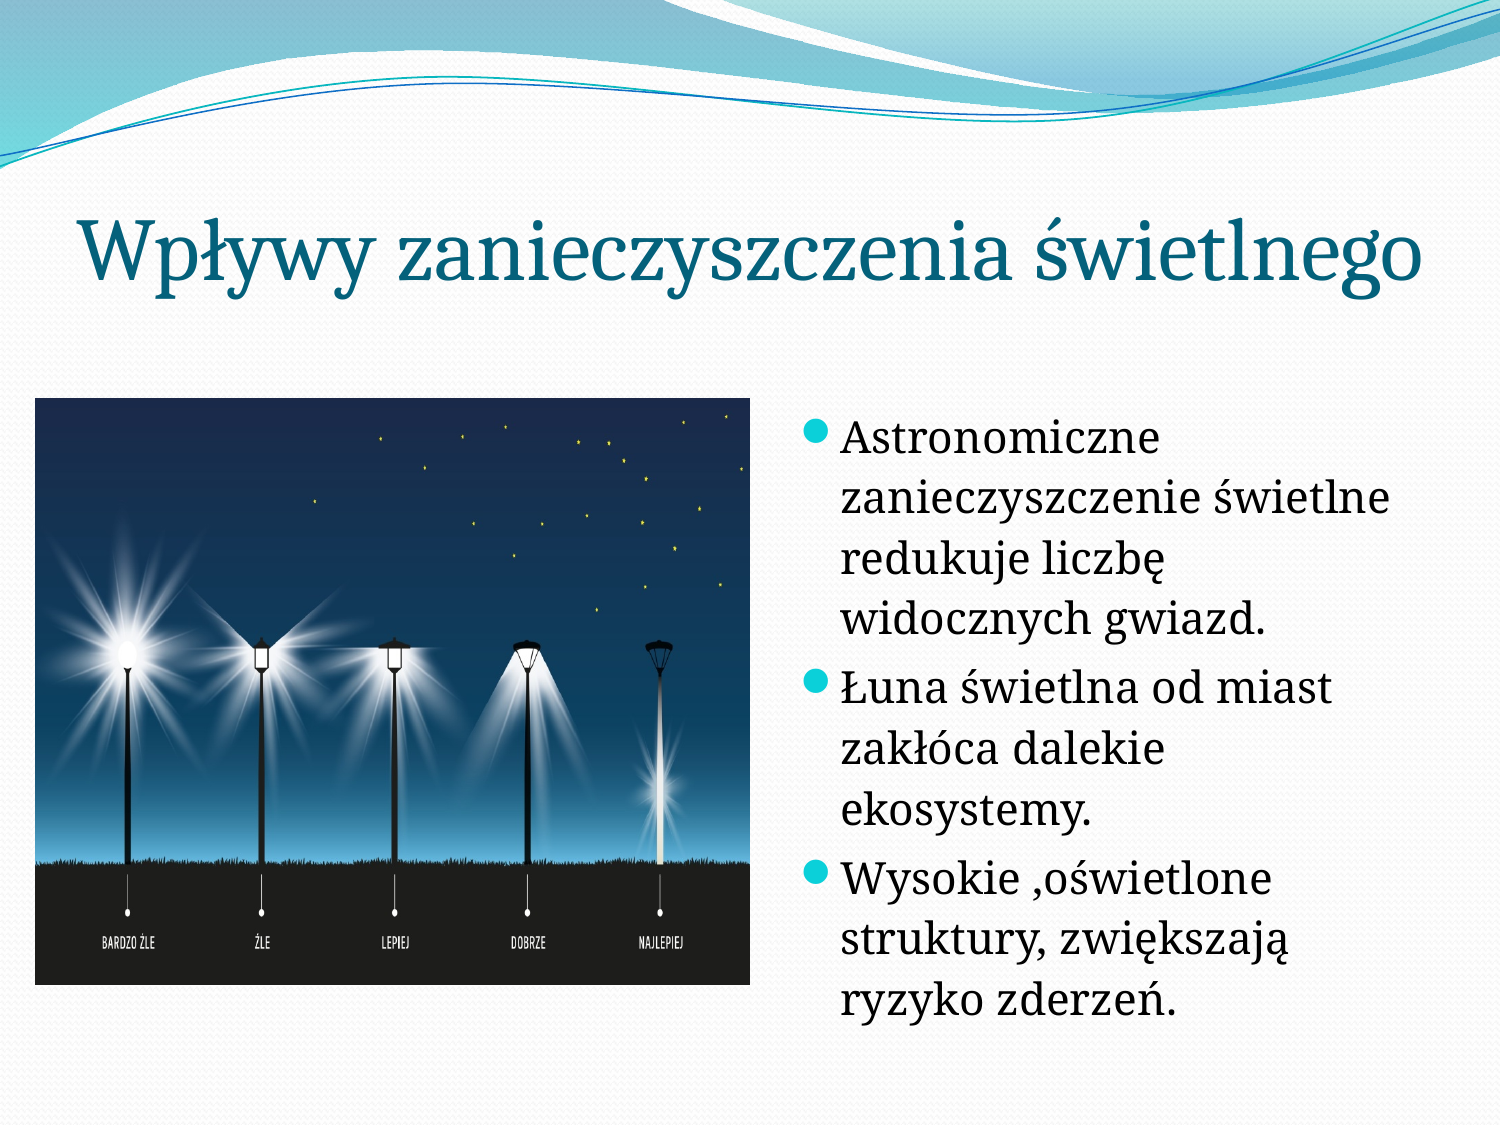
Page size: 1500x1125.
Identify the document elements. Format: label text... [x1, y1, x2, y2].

title Wpływy zanieczyszczenia świetlnego [75, 115, 1425, 303]
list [34, 398, 751, 985]
list Astronomiczne zanieczyszczenie świetlne redukuje liczbę widocznych gwiazd. Łuna świetlna od miast zakłóca dalekie ekosystemy. Wysokie ,oświetlone struktury, zwiększają ryzyko zderzeń. [785, 398, 1425, 1043]
